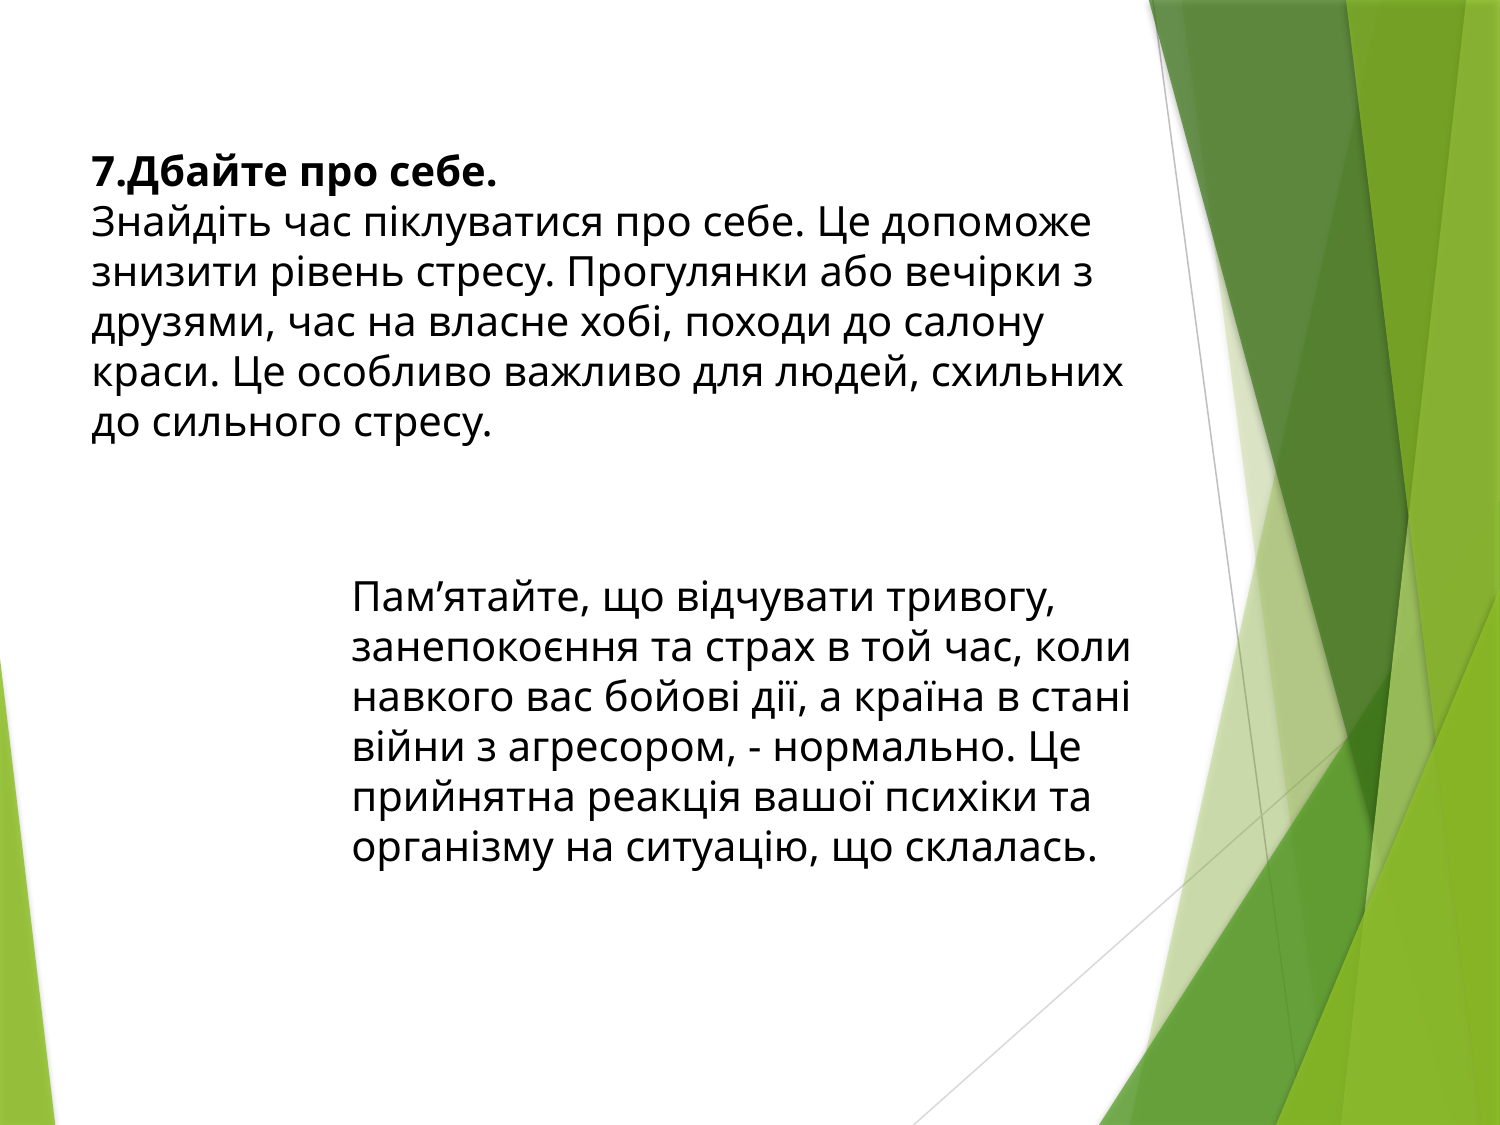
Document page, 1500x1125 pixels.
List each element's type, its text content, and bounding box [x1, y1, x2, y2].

text_box Пам’ятайте, що відчувати тривогу, занепокоєння та страх в той час, коли навкого вас бойові дії, а країна в стані війни з агресором, - нормально. Це прийнятна реакція вашої психіки та організму на ситуацію, що склалась. [336, 562, 1187, 923]
text_box 7.Дбайте про себе. Знайдіть час піклуватися про себе. Це допоможе знизити рівень стресу. Прогулянки або вечірки з друзями, час на власне хобі, походи до салону краси. Це особливо важливо для людей, схильних до сильного стресу. [76, 137, 1187, 453]
